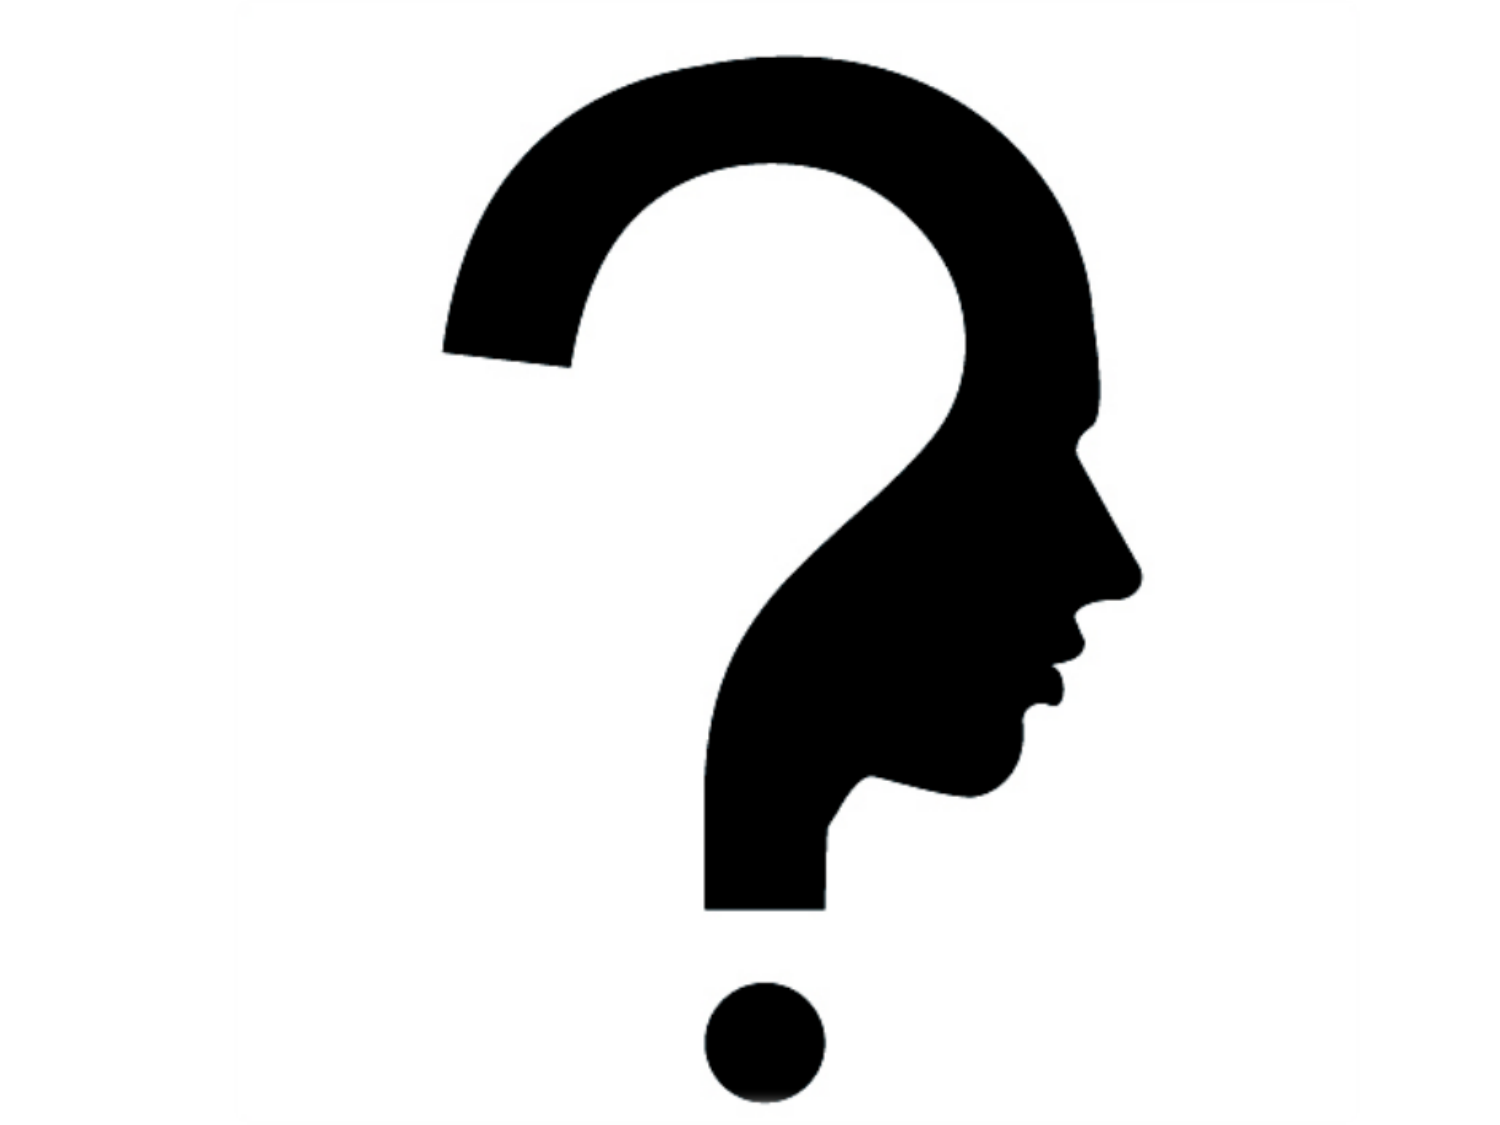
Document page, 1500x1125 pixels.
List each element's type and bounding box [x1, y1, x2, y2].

picture [234, 0, 1360, 1125]
